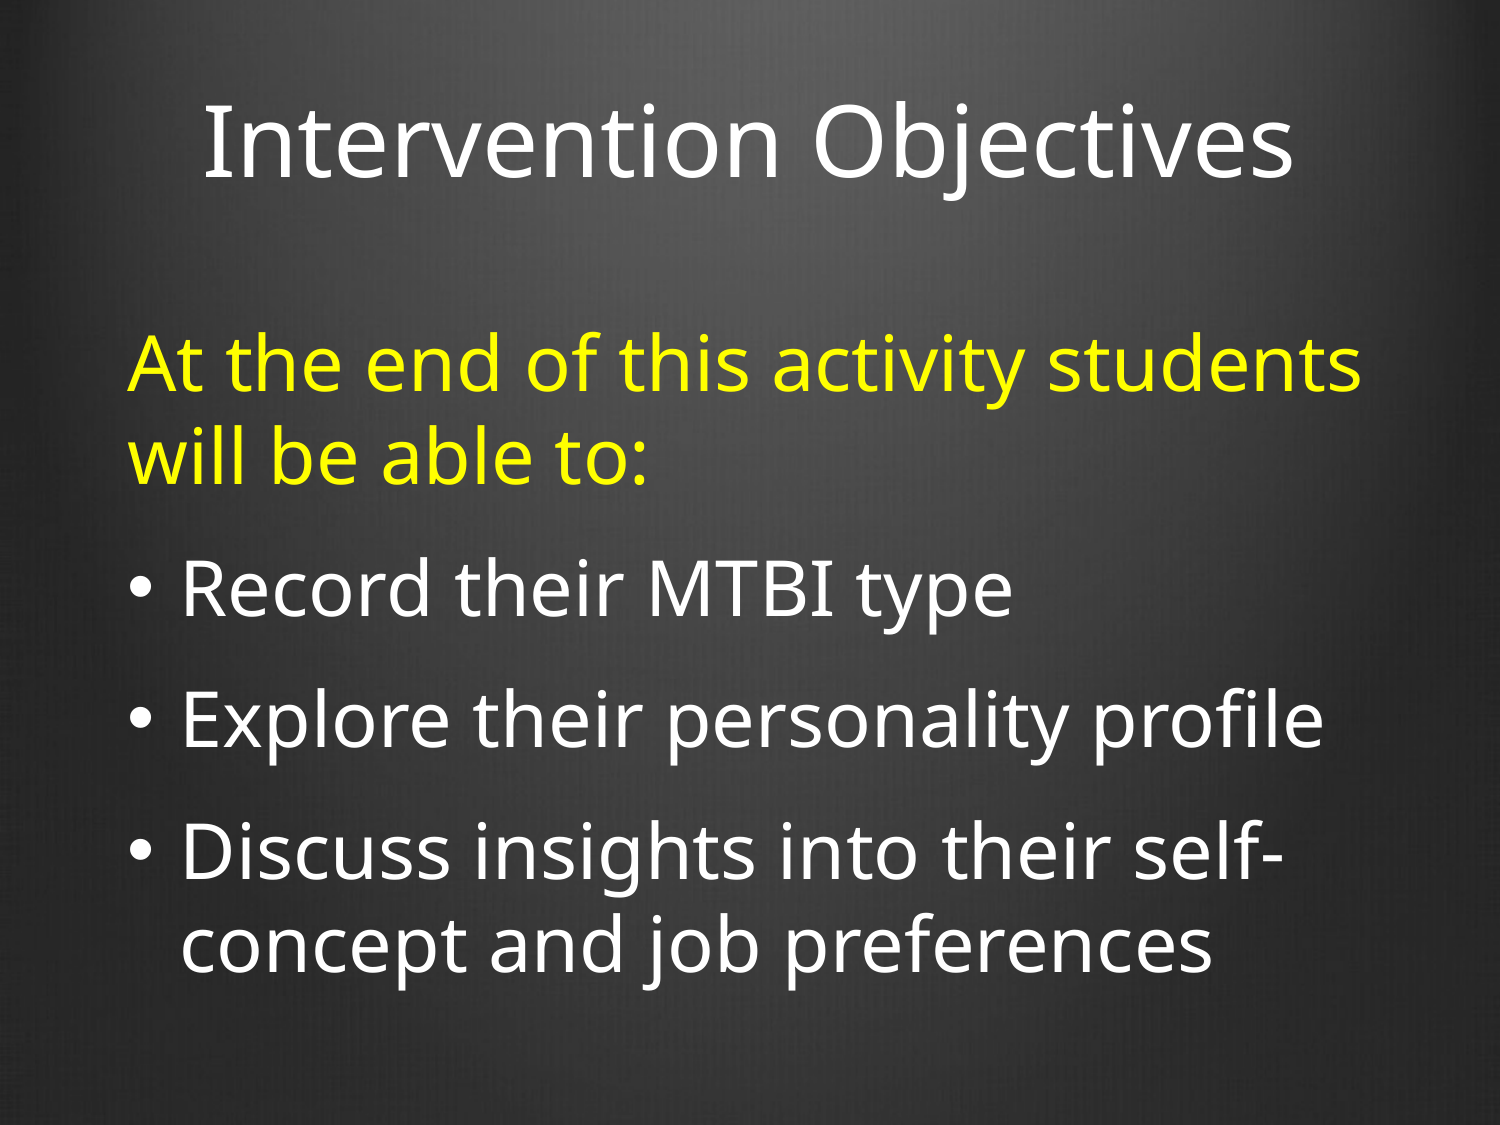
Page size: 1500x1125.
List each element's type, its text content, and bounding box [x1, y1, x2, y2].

list At the end of this activity students will be able to: Record their MTBI type Explore their personality profile Discuss insights into their self-concept and job preferences [112, 306, 1388, 1005]
title Intervention Objectives [112, 19, 1388, 255]
